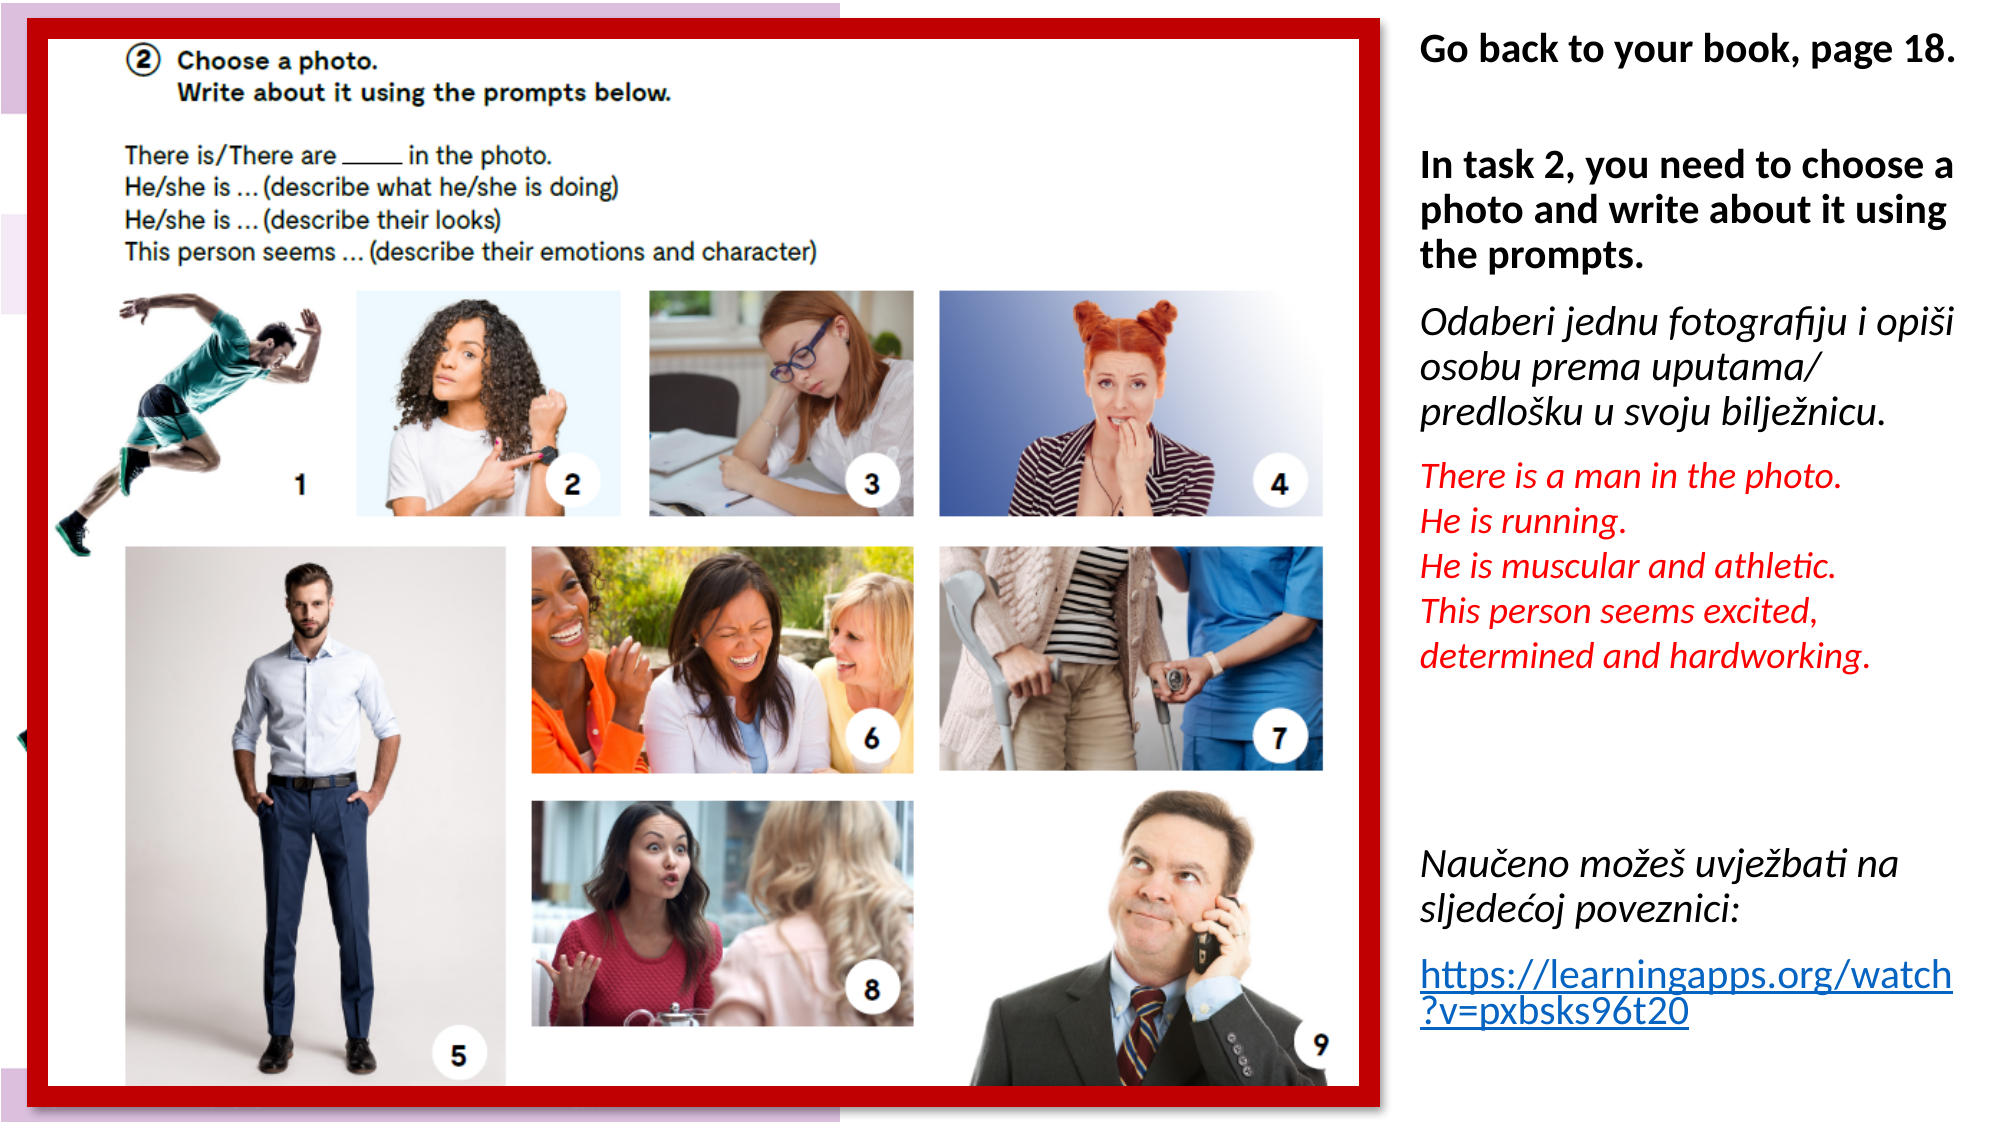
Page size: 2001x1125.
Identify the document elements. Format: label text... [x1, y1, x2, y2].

text_box Naučeno možeš uvježbati na sljedećoj poveznici: https://learningapps.org/watch?v=pxbsks96t20 [1405, 833, 1973, 1087]
text_box In task 2, you need to choose a photo and write about it using the prompts. Odaberi jednu fotografiju i opiši osobu prema uputama/ predlošku u svoju bilježnicu. [1405, 135, 1973, 443]
text_box There is a man in the photo. He is running. He is muscular and athletic. This person seems excited, determined and hardworking. [1405, 443, 1973, 696]
list Go back to your book, page 18. [1405, 18, 1973, 105]
picture [1, 3, 1359, 1122]
